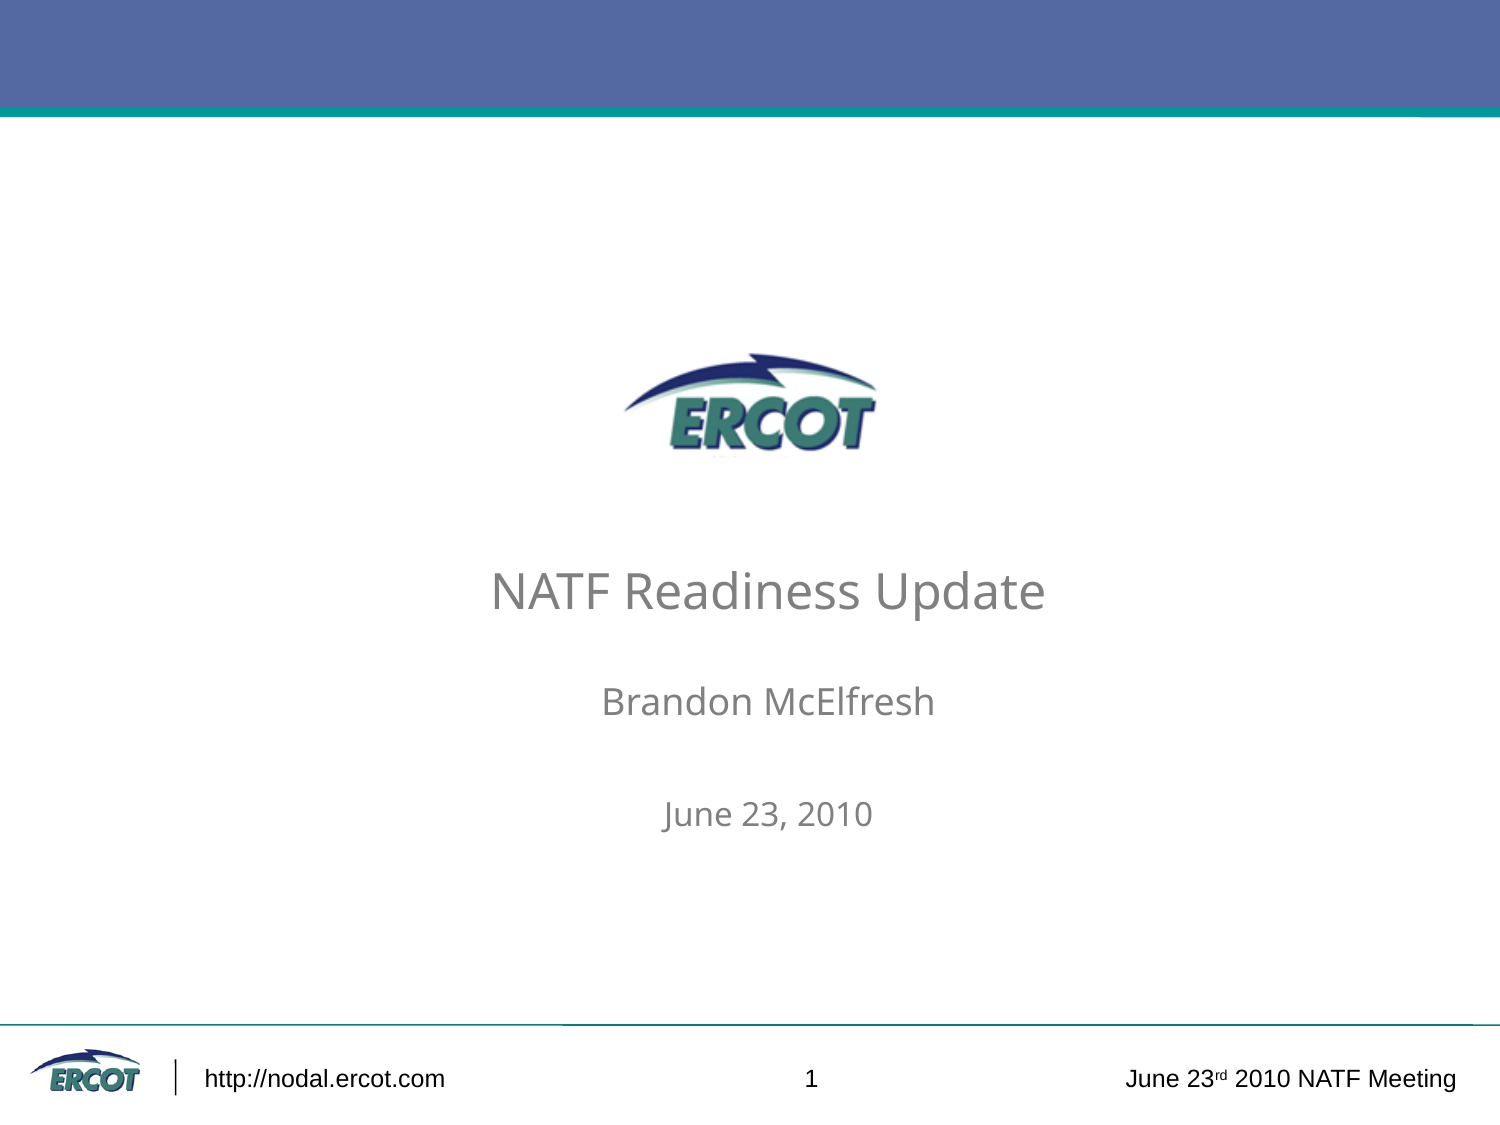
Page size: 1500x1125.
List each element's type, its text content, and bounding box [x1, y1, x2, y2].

picture [612, 337, 888, 487]
picture [24, 1041, 145, 1107]
text_box NATF Readiness Update Brandon McElfresh June 23, 2010 [124, 533, 1413, 950]
footer http://nodal.ercot.com 1 June 23rd 2010 NATF Meeting [189, 1054, 1476, 1125]
